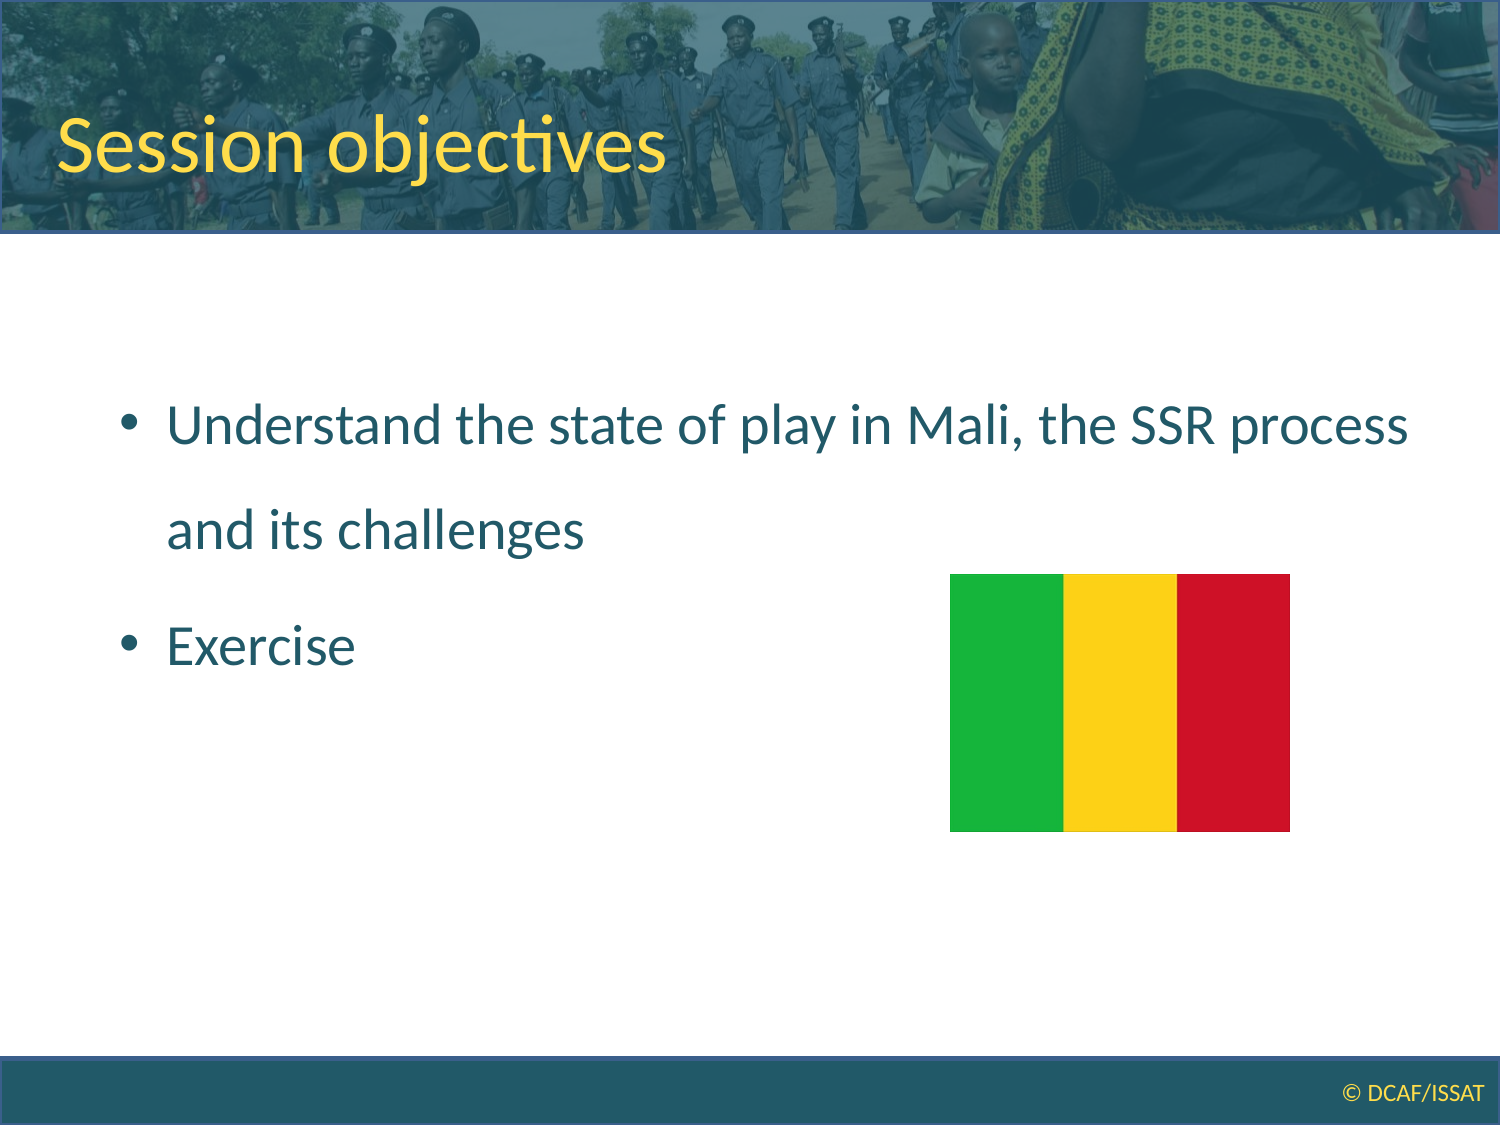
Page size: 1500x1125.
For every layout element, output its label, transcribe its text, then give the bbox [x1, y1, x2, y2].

title Session objectives [41, 45, 1459, 233]
list Understand the state of play in Mali, the SSR process and its challenges Exercise [29, 262, 1459, 1024]
picture [950, 574, 1290, 833]
